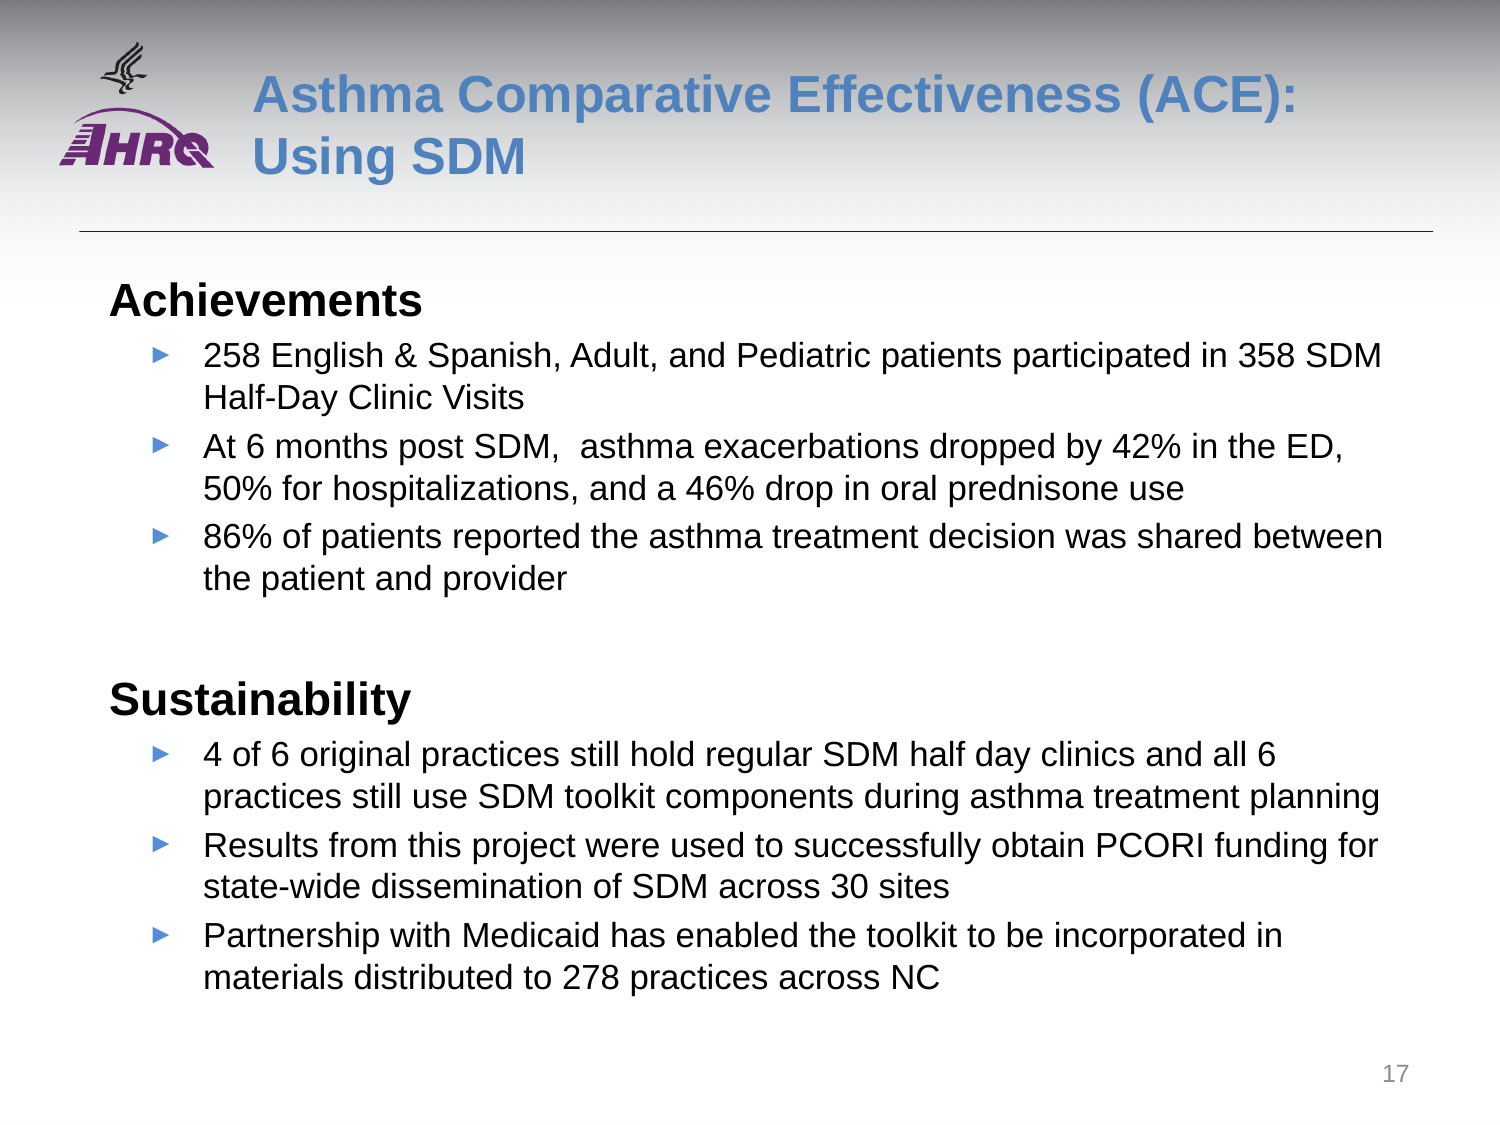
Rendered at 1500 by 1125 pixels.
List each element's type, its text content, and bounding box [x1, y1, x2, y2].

picture [0, 0, 1500, 1125]
list Achievements 258 English & Spanish, Adult, and Pediatric patients participated in 358 SDM Half-Day Clinic Visits At 6 months post SDM, asthma exacerbations dropped by 42% in the ED, 50% for hospitalizations, and a 46% drop in oral prednisone use 86% of patients reported the asthma treatment decision was shared between the patient and provider Sustainability 4 of 6 original practices still hold regular SDM half day clinics and all 6 practices still use SDM toolkit components during asthma treatment planning Results from this project were used to successfully obtain PCORI funding for state-wide dissemination of SDM across 30 sites Partnership with Medicaid has enabled the toolkit to be incorporated in materials distributed to 278 practices across NC [75, 262, 1425, 1005]
slide_number 17 [1074, 1042, 1425, 1103]
title Asthma Comparative Effectiveness (ACE): Using SDM [237, 137, 1450, 188]
